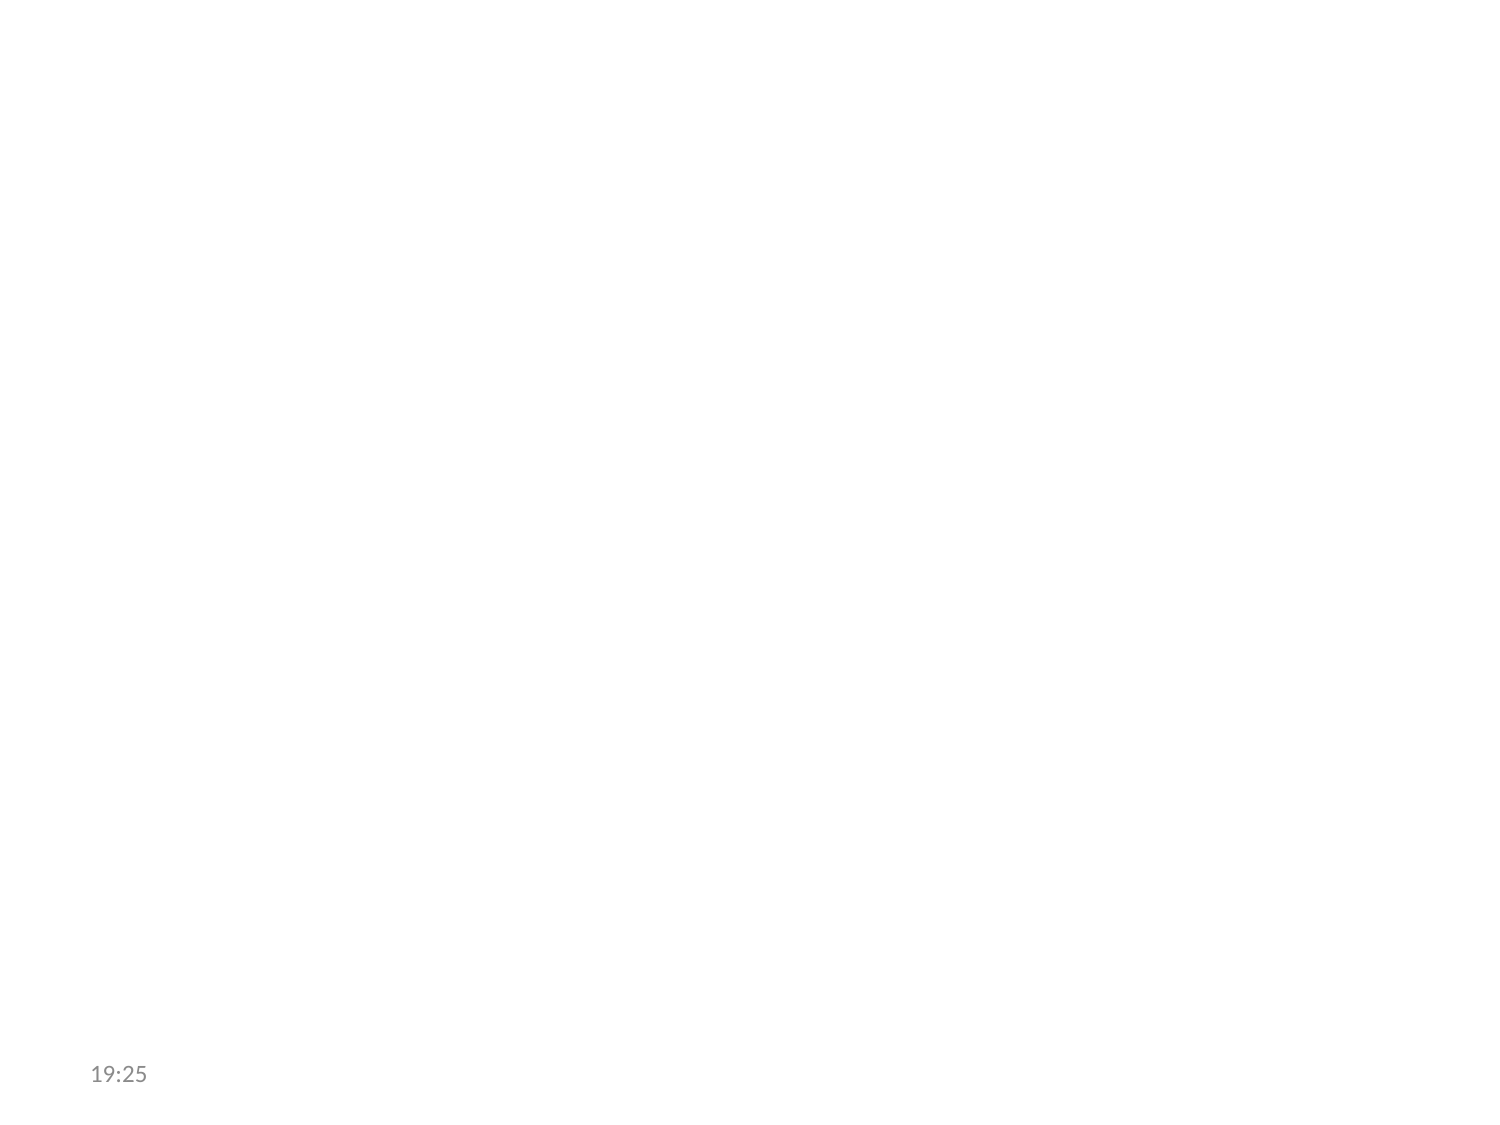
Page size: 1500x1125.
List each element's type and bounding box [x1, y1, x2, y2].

slide_number [75, 1042, 425, 1103]
